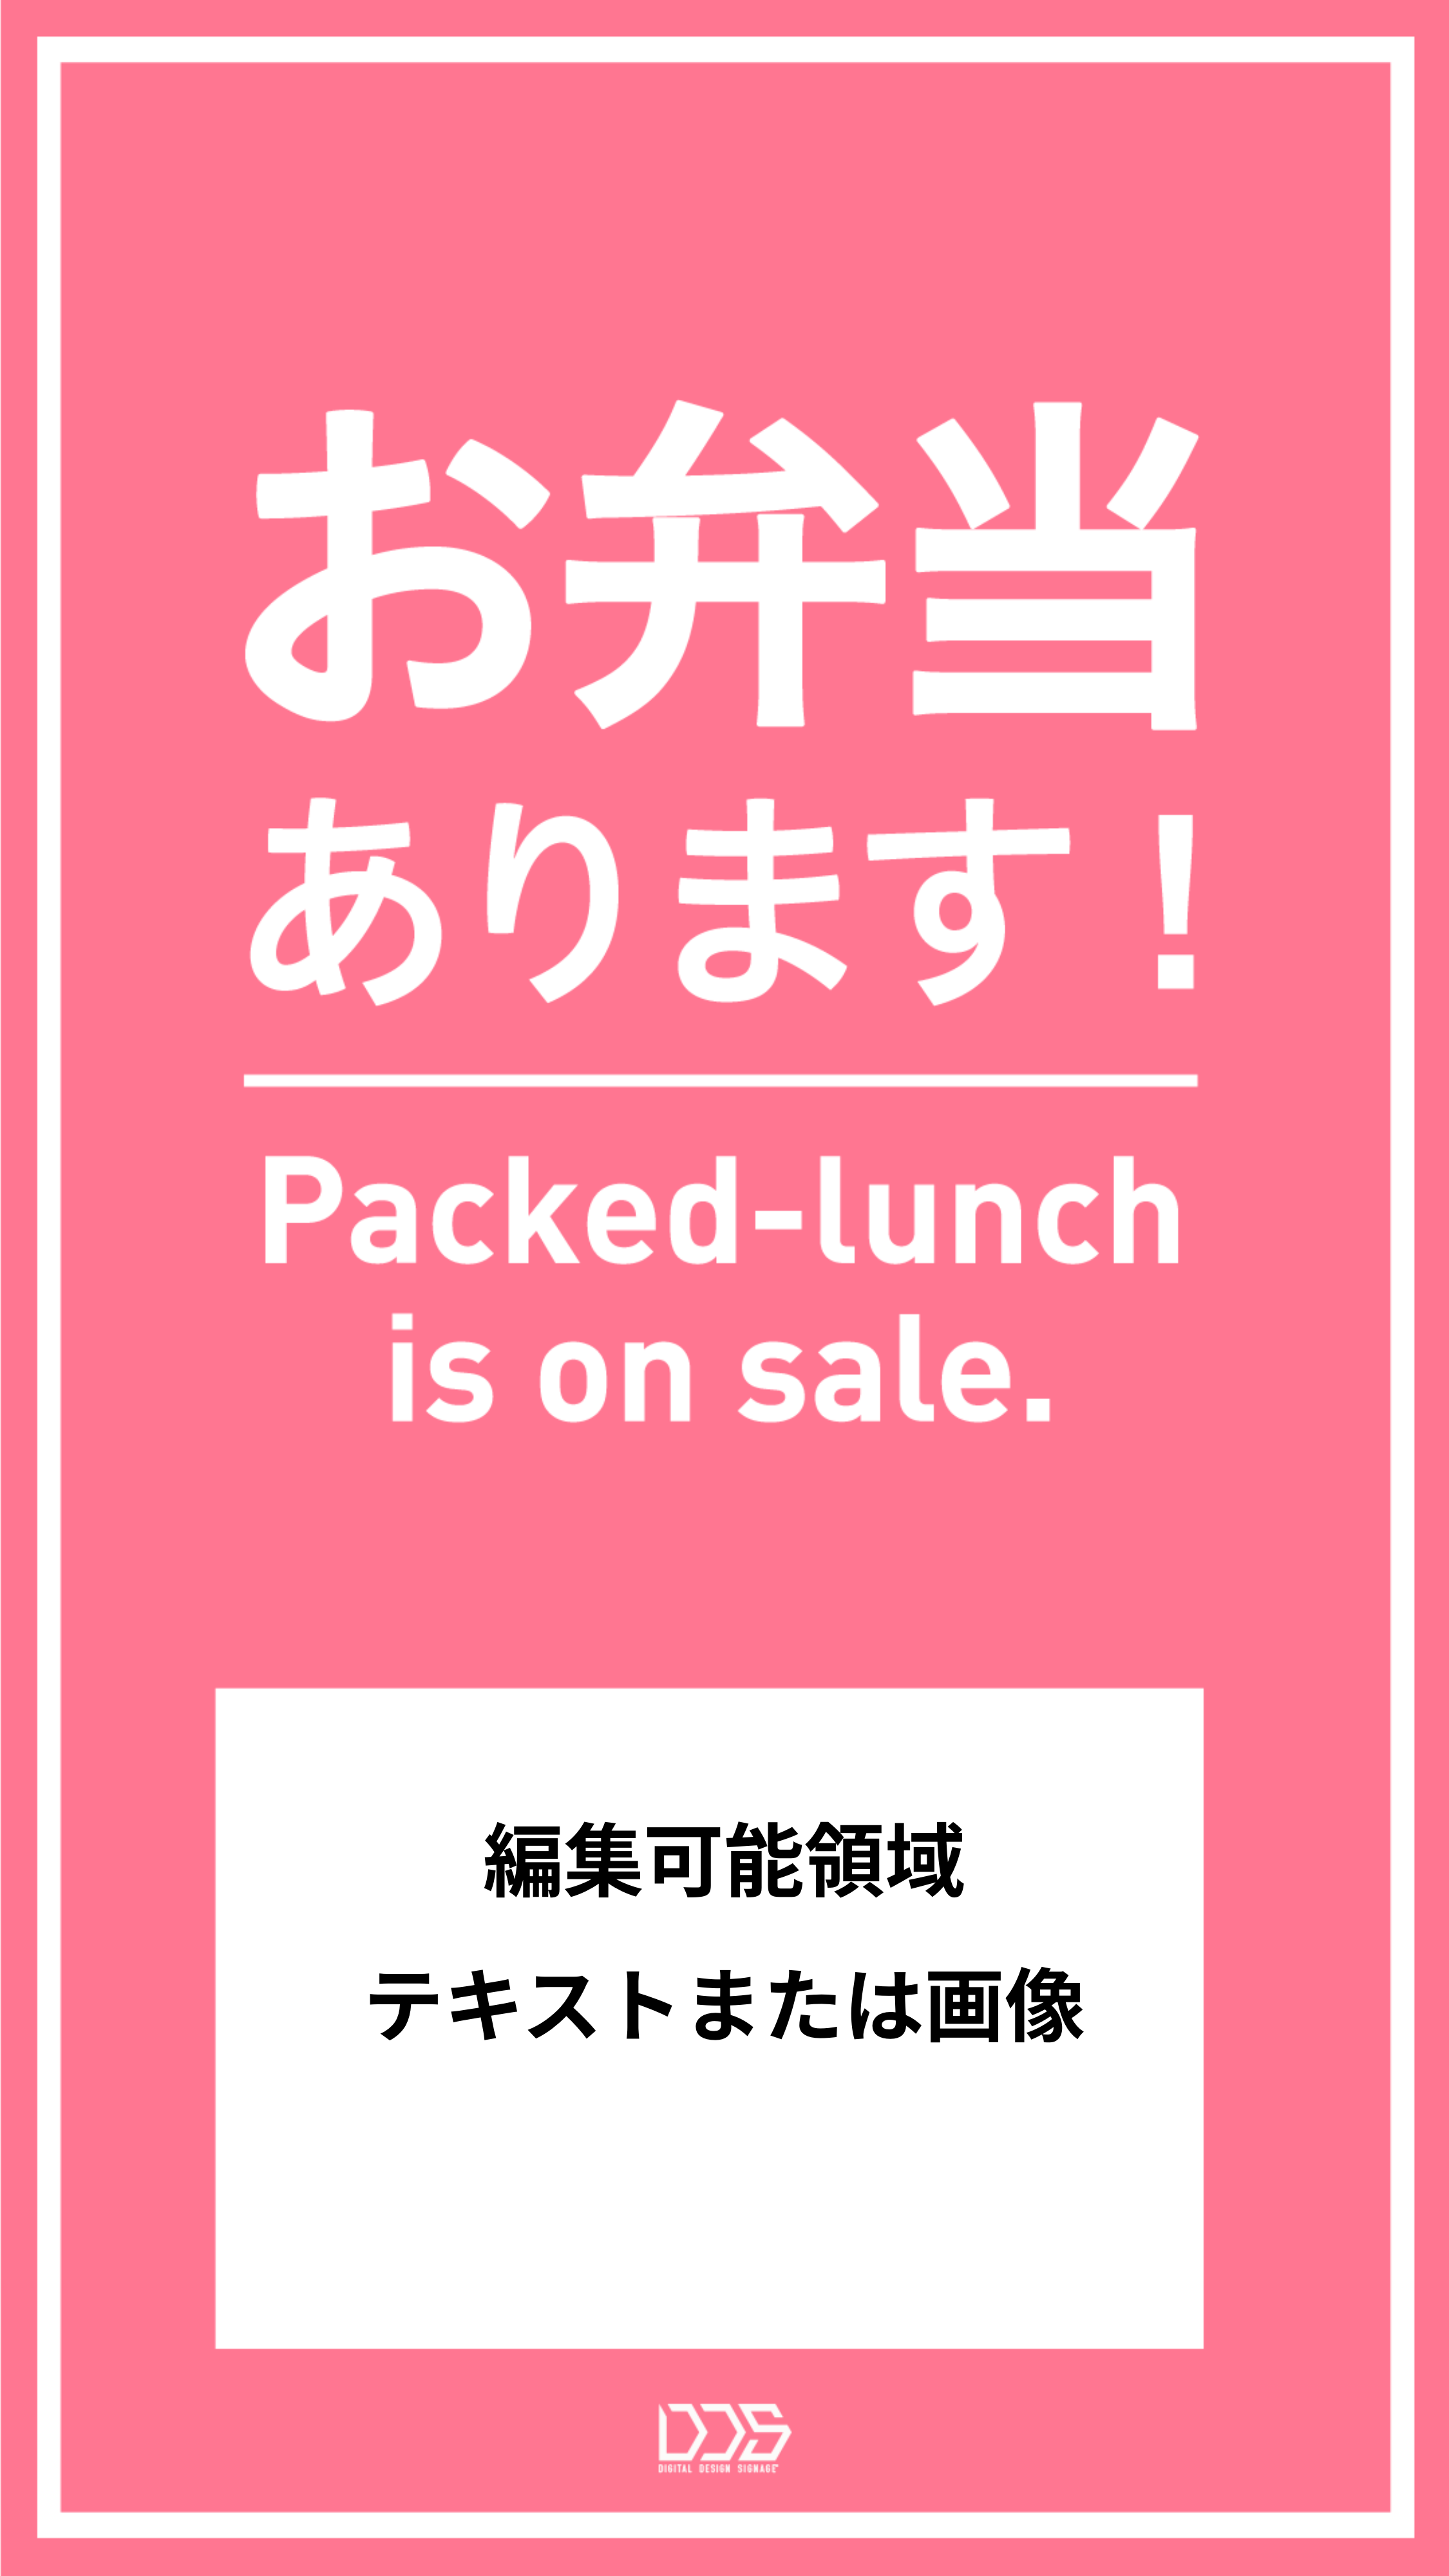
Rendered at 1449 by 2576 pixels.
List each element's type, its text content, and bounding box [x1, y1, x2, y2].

picture [0, 0, 1449, 2576]
text_box 編集可能領域 テキストまたは画像 [95, 1757, 1354, 2056]
